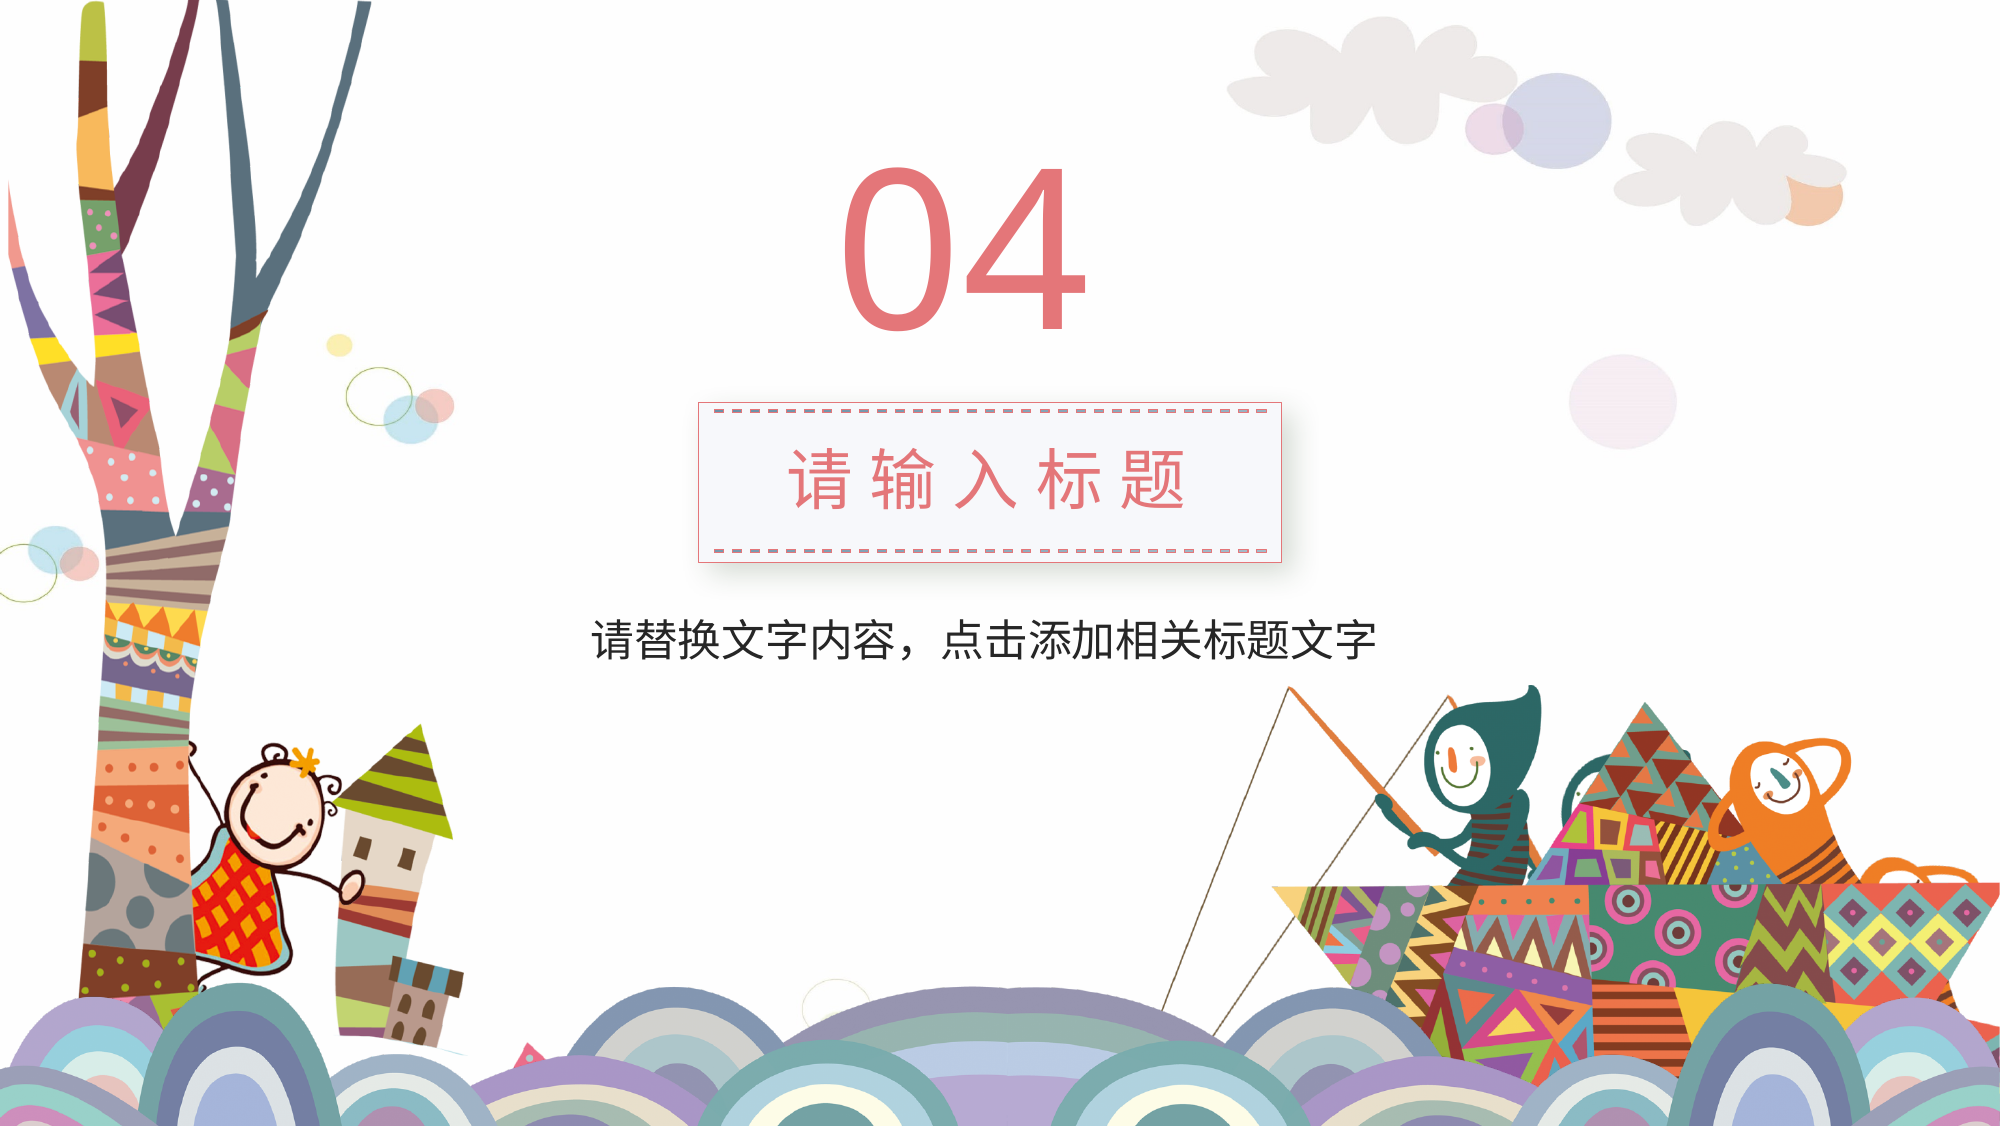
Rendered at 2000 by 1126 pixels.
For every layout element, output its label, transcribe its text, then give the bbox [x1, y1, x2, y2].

text_box [1220, 409, 1230, 413]
text_box [1094, 409, 1104, 413]
text_box [841, 549, 851, 553]
text_box [1003, 549, 1013, 553]
text_box [1094, 549, 1104, 553]
text_box [967, 549, 977, 553]
text_box 请输入标题 [831, 450, 1221, 506]
text_box [841, 409, 851, 413]
text_box [1202, 549, 1212, 553]
text_box [1256, 549, 1267, 553]
text_box [859, 409, 869, 413]
text_box [1058, 549, 1068, 553]
text_box [1238, 409, 1249, 413]
text_box [1238, 549, 1249, 553]
text_box [985, 409, 995, 413]
text_box [949, 409, 959, 413]
text_box [1112, 549, 1122, 553]
text_box 请替换文字内容，点击添加相关标题文字 [831, 612, 1394, 666]
text_box [1130, 549, 1140, 553]
text_box [1130, 409, 1140, 413]
text_box [949, 549, 959, 553]
text_box [913, 409, 923, 413]
text_box [985, 549, 995, 553]
text_box [1058, 409, 1068, 413]
text_box [895, 549, 905, 553]
text_box [859, 549, 869, 553]
picture [0, 0, 2000, 1126]
text_box [1256, 409, 1267, 413]
text_box [1220, 549, 1230, 553]
text_box [895, 409, 905, 413]
text_box [913, 549, 923, 553]
text_box [831, 402, 1282, 563]
text_box [1112, 409, 1122, 413]
text_box [931, 409, 941, 413]
text_box 04 [834, 106, 1160, 374]
text_box [1148, 549, 1158, 553]
text_box [1003, 409, 1013, 413]
text_box [877, 549, 887, 553]
text_box [1076, 409, 1086, 413]
text_box [967, 409, 977, 413]
text_box [1166, 549, 1176, 553]
text_box [877, 409, 887, 413]
text_box [1202, 409, 1212, 413]
text_box [1076, 549, 1086, 553]
text_box [1184, 409, 1194, 413]
text_box [931, 549, 941, 553]
text_box [1148, 409, 1158, 413]
text_box [1166, 409, 1176, 413]
text_box [1184, 549, 1194, 553]
